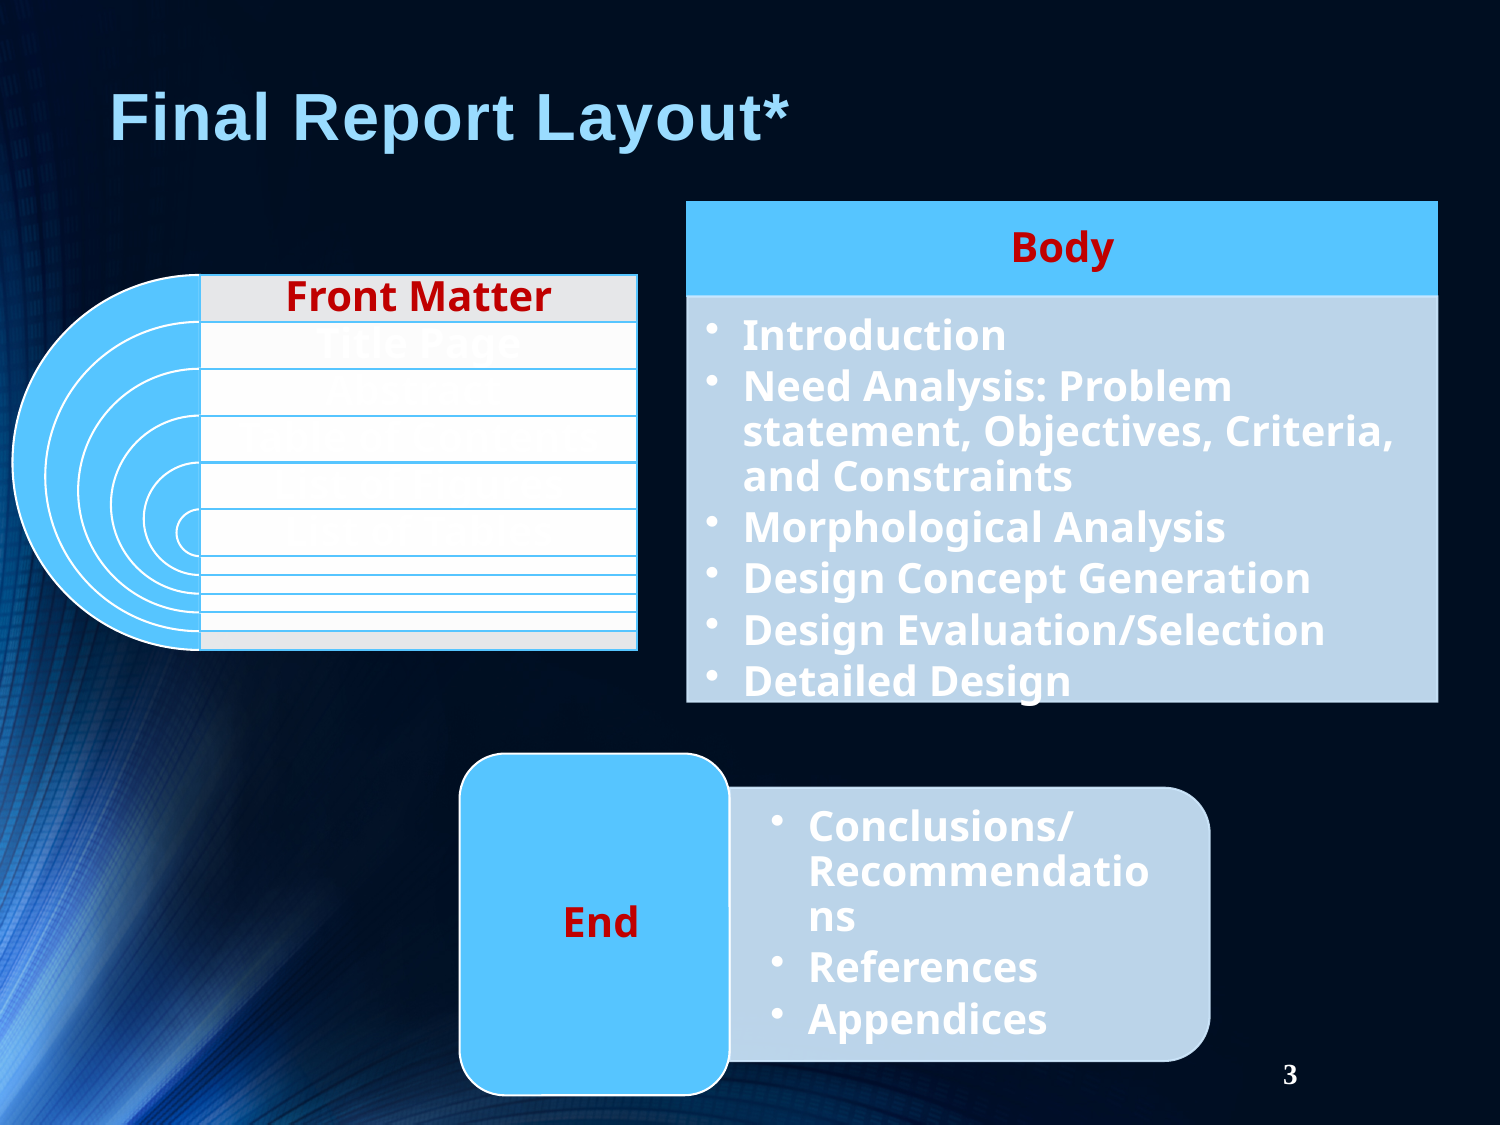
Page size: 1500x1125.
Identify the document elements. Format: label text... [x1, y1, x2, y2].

slide_number 3 [1210, 1050, 1313, 1096]
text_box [12, 149, 638, 775]
picture [0, 0, 1500, 1125]
title Final Report Layout* [94, 50, 813, 163]
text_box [687, 182, 1438, 722]
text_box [459, 753, 1210, 1096]
